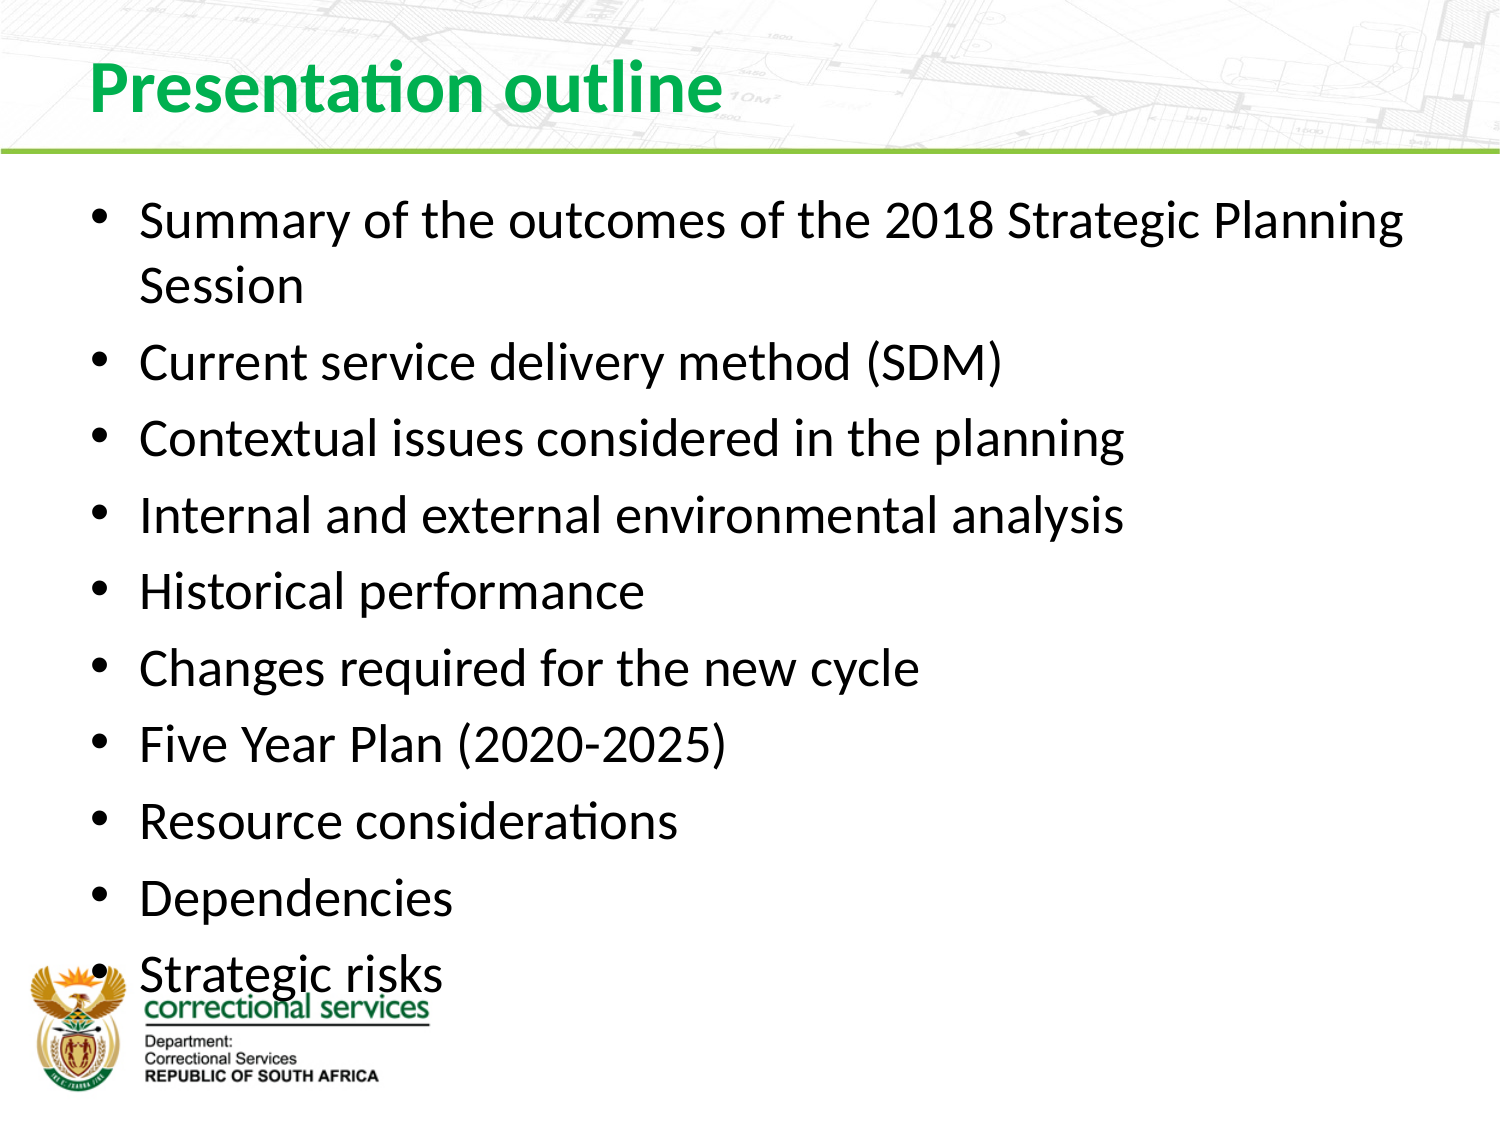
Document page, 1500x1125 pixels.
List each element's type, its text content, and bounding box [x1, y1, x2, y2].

picture [0, 0, 1500, 154]
picture [0, 936, 481, 1125]
list Summary of the outcomes of the 2018 Strategic Planning Session Current service delivery method (SDM) Contextual issues considered in the planning Internal and external environmental analysis Historical performance Changes required for the new cycle Five Year Plan (2020-2025) Resource considerations Dependencies Strategic risks [75, 175, 1425, 1013]
text_box Presentation outline [74, 30, 1425, 136]
